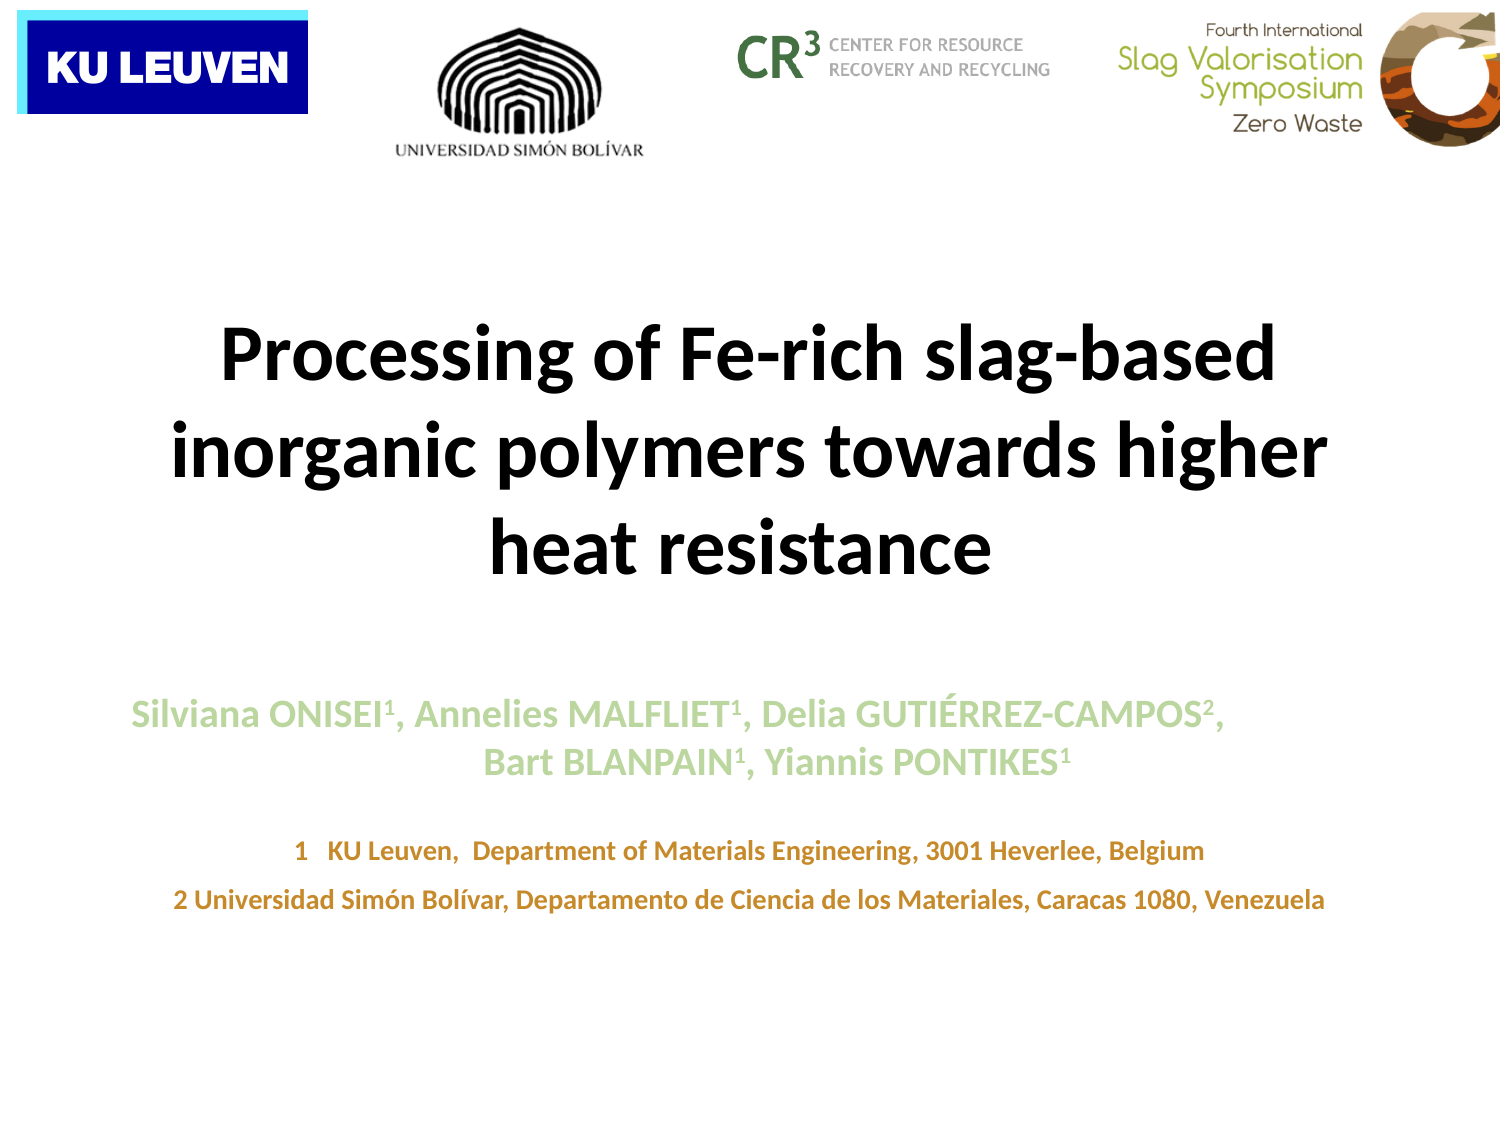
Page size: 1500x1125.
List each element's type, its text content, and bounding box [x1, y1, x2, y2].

picture [1116, 0, 1500, 154]
picture [17, 9, 308, 114]
picture [359, 24, 681, 162]
picture [735, 26, 1050, 83]
title Processing of Fe-rich slag-based inorganic polymers towards higher heat resistance Silviana ONISEI1, Annelies MALFLIET1, Delia GUTIÉRREZ-CAMPOS2, Bart BLANPAIN1, Yiannis PONTIKES1 1 KU Leuven, Department of Materials Engineering, 3001 Heverlee, Belgium 2 Universidad Simón Bolívar, Departamento de Ciencia de los Materiales, Caracas 1080, Venezuela [112, 290, 1388, 988]
